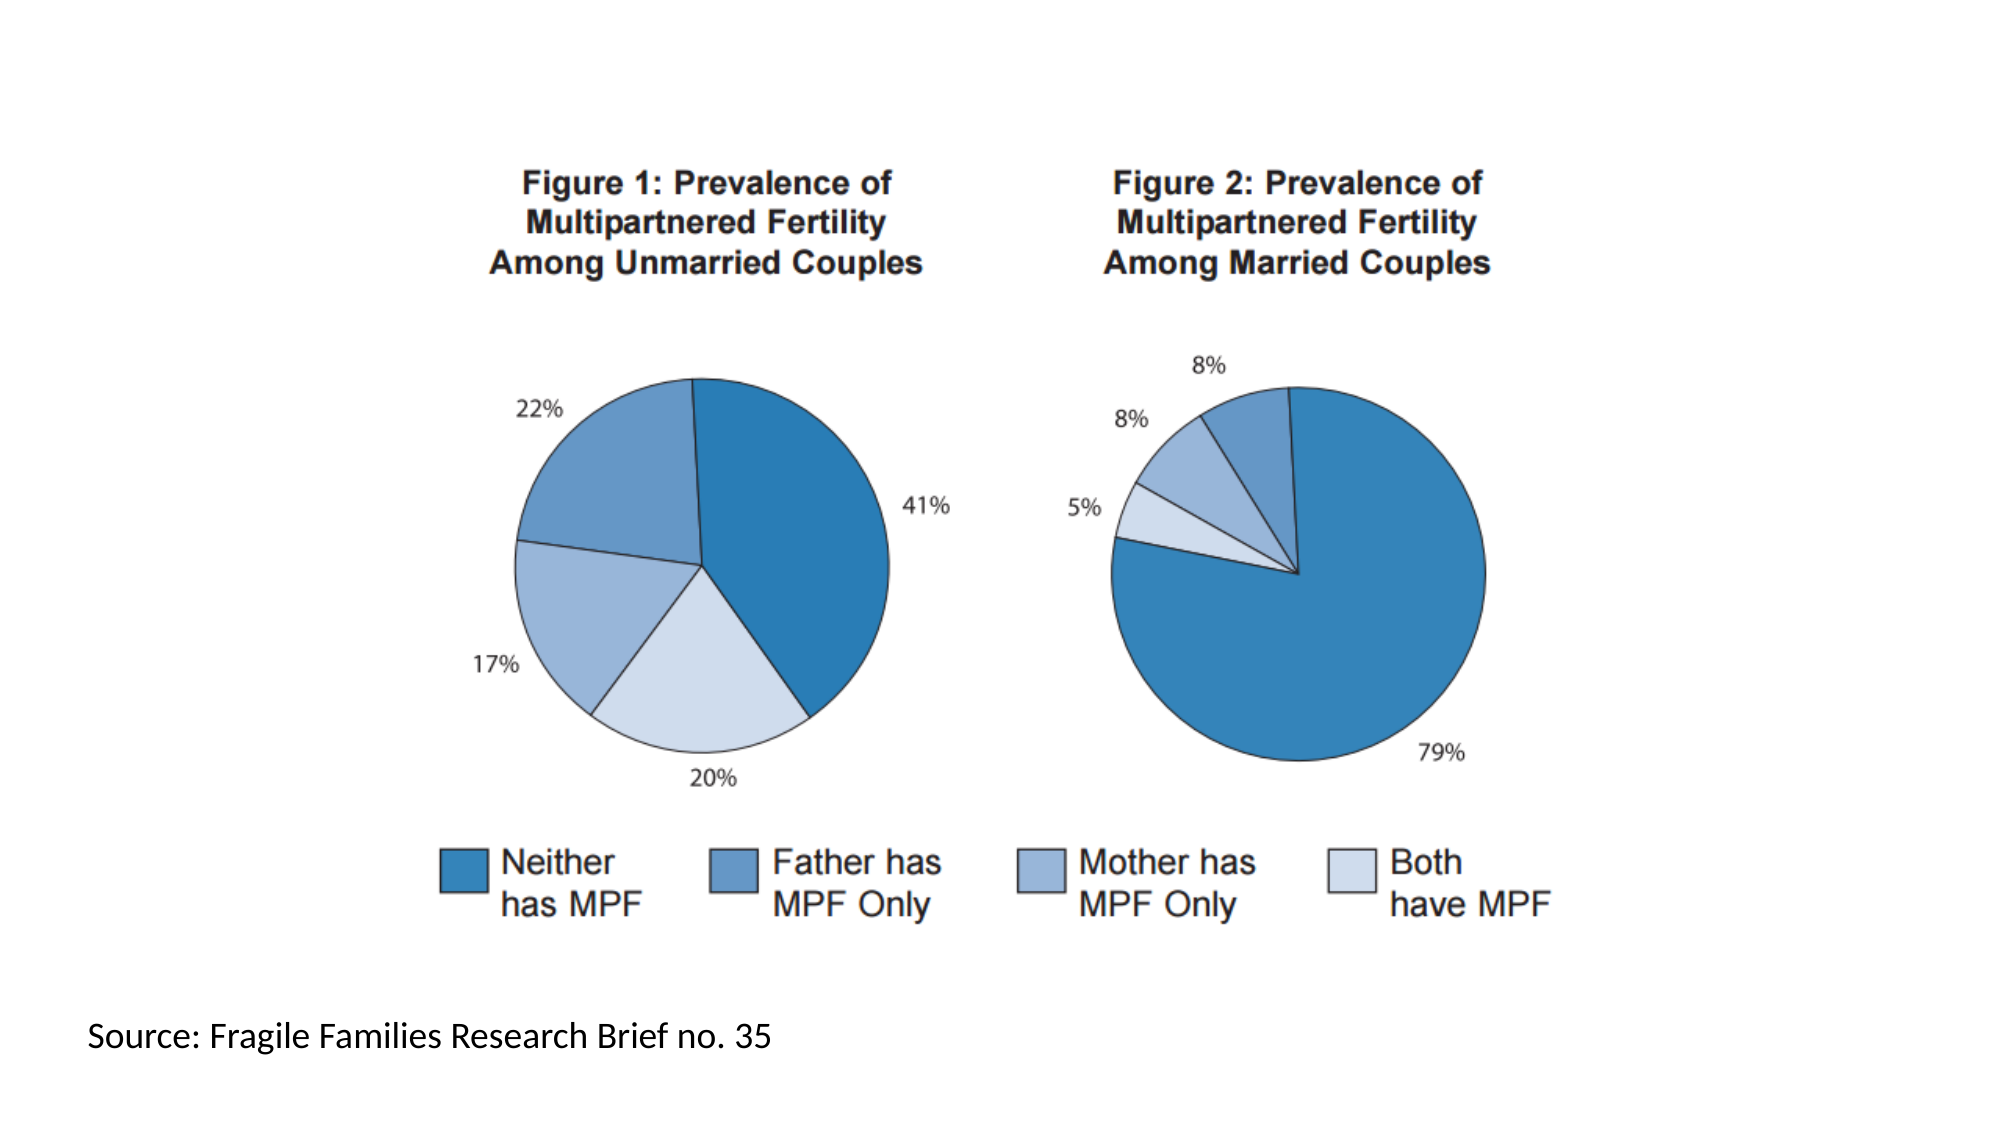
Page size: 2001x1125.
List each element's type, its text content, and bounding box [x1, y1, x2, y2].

text_box Source: Fragile Families Research Brief no. 35 [72, 1004, 826, 1064]
picture [429, 146, 1571, 979]
